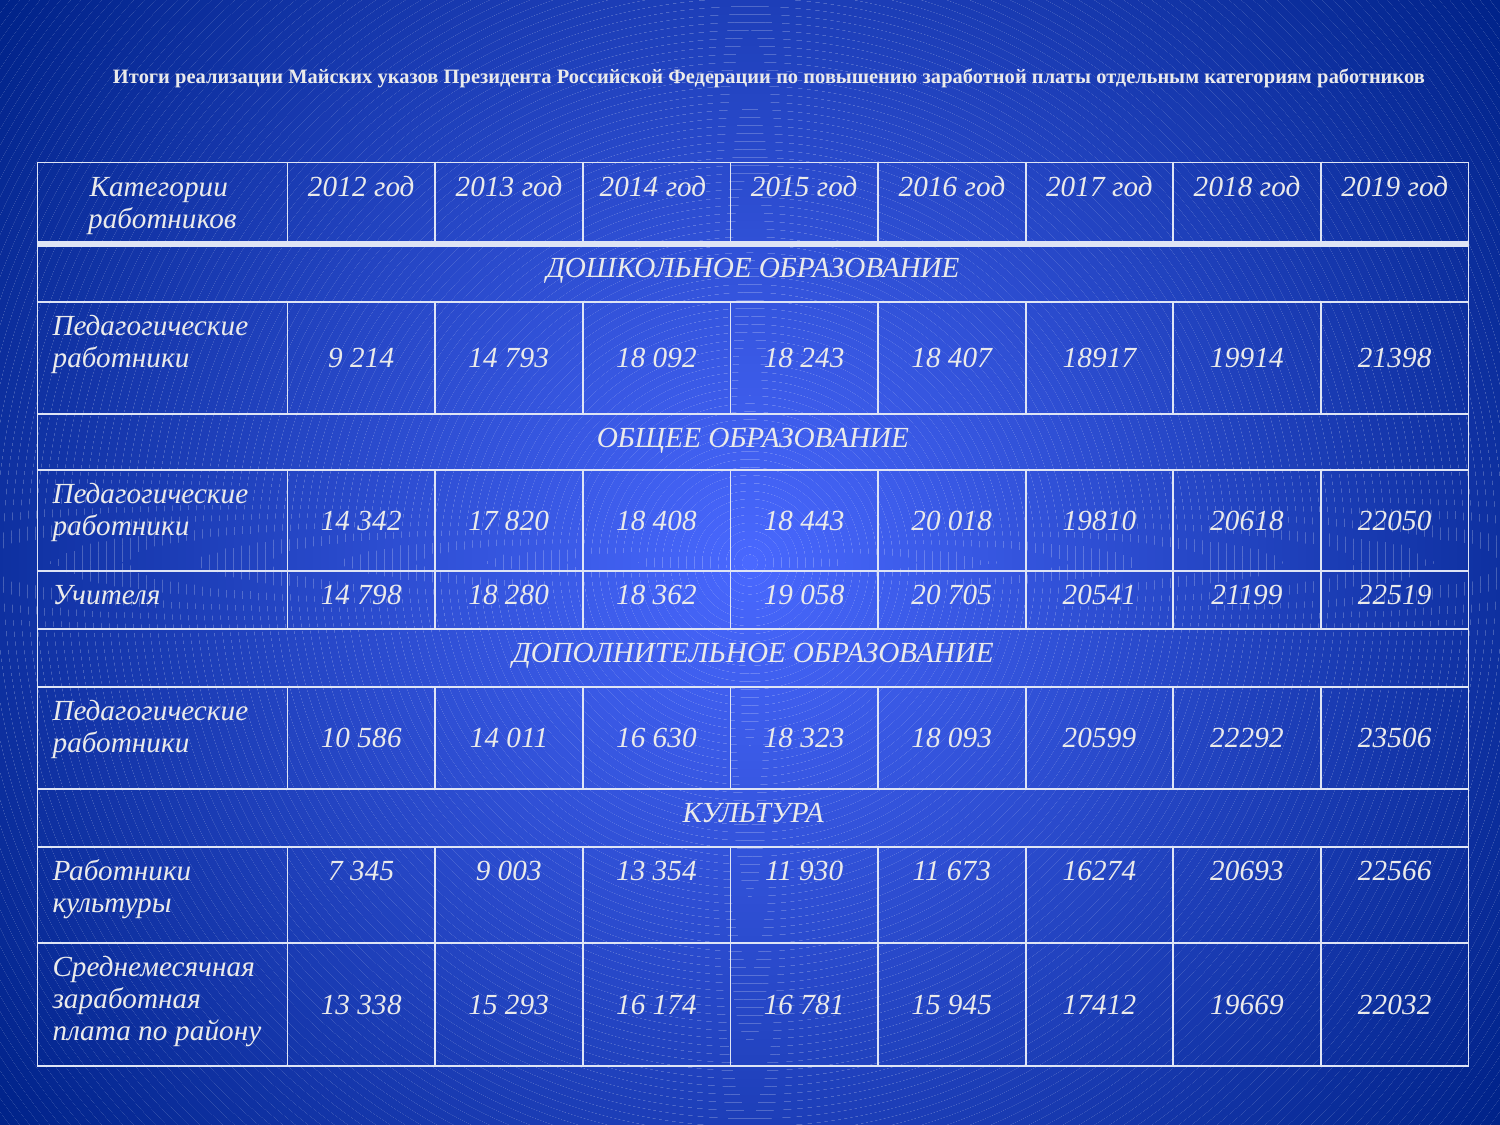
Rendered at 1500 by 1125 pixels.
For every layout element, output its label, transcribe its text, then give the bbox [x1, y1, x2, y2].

table_cell 19669 [1174, 944, 1320, 1065]
table_header 2017 год [1027, 163, 1172, 241]
table_cell 13 354 [584, 848, 730, 942]
table_cell 14 798 [288, 572, 434, 628]
table_cell Педагогические работники [38, 303, 287, 413]
table_cell 22566 [1322, 848, 1468, 942]
table_cell ДОШКОЛЬНОЕ ОБРАЗОВАНИЕ [38, 247, 1468, 301]
table_header 2012 год [288, 163, 434, 241]
table_header 2016 год [879, 163, 1025, 241]
table_cell 7 345 [288, 848, 434, 942]
table_cell 11 673 [879, 848, 1025, 942]
table_cell 17 820 [436, 471, 582, 570]
table_cell 18917 [1027, 303, 1172, 413]
table_cell 11 930 [731, 848, 877, 942]
table_cell 19914 [1174, 303, 1320, 413]
table_cell 20599 [1027, 688, 1172, 788]
table_cell 20 705 [879, 572, 1025, 628]
table_cell 13 338 [288, 944, 434, 1065]
table_cell 18 280 [436, 572, 582, 628]
table_cell 22519 [1322, 572, 1468, 628]
table_cell 18 408 [584, 471, 730, 570]
table_cell 14 011 [436, 688, 582, 788]
table_cell 16274 [1027, 848, 1172, 942]
table_header 2014 год [584, 163, 730, 241]
table_cell 22050 [1322, 471, 1468, 570]
table_header 2013 год [436, 163, 582, 241]
table_cell 16 174 [584, 944, 730, 1065]
title Итоги реализации Майских указов Президента Российской Федерации по повышению заработной платы отдельным категориям работников [62, 0, 1475, 150]
table_cell Педагогические работники [38, 471, 287, 570]
table_cell 18 323 [731, 688, 877, 788]
table_cell 14 793 [436, 303, 582, 413]
table_cell КУЛЬТУРА [38, 790, 1468, 846]
table_cell 10 586 [288, 688, 434, 788]
table_cell 9 214 [288, 303, 434, 413]
table_cell 18 243 [731, 303, 877, 413]
table_cell Педагогические работники [38, 688, 287, 788]
table_cell 18 362 [584, 572, 730, 628]
table_cell 9 003 [436, 848, 582, 942]
table_header 2015 год [731, 163, 877, 241]
table_cell 22292 [1174, 688, 1320, 788]
table_cell 23506 [1322, 688, 1468, 788]
table_cell 19810 [1027, 471, 1172, 570]
table_cell 20541 [1027, 572, 1172, 628]
table_cell ДОПОЛНИТЕЛЬНОЕ ОБРАЗОВАНИЕ [38, 630, 1468, 686]
table_cell Учителя [38, 572, 287, 628]
table_cell 18 443 [731, 471, 877, 570]
table_cell ОБЩЕЕ ОБРАЗОВАНИЕ [38, 415, 1468, 469]
table_cell Работники культуры [38, 848, 287, 942]
table_cell 16 781 [731, 944, 877, 1065]
table_cell 15 293 [436, 944, 582, 1065]
table_header 2019 год [1322, 163, 1468, 241]
table_cell 18 092 [584, 303, 730, 413]
table_header 2018 год [1174, 163, 1320, 241]
table_cell Среднемесячная заработная плата по району [38, 944, 287, 1065]
table_cell 19 058 [731, 572, 877, 628]
table_cell 15 945 [879, 944, 1025, 1065]
table_cell 14 342 [288, 471, 434, 570]
table_cell 18 093 [879, 688, 1025, 788]
table_header Категории работников [38, 163, 287, 241]
table_cell 21199 [1174, 572, 1320, 628]
table_cell 16 630 [584, 688, 730, 788]
table_cell 18 407 [879, 303, 1025, 413]
table_cell 20 018 [879, 471, 1025, 570]
table_cell 17412 [1027, 944, 1172, 1065]
table_cell 20618 [1174, 471, 1320, 570]
table_cell 21398 [1322, 303, 1468, 413]
table_cell 20693 [1174, 848, 1320, 942]
table_cell 22032 [1322, 944, 1468, 1065]
